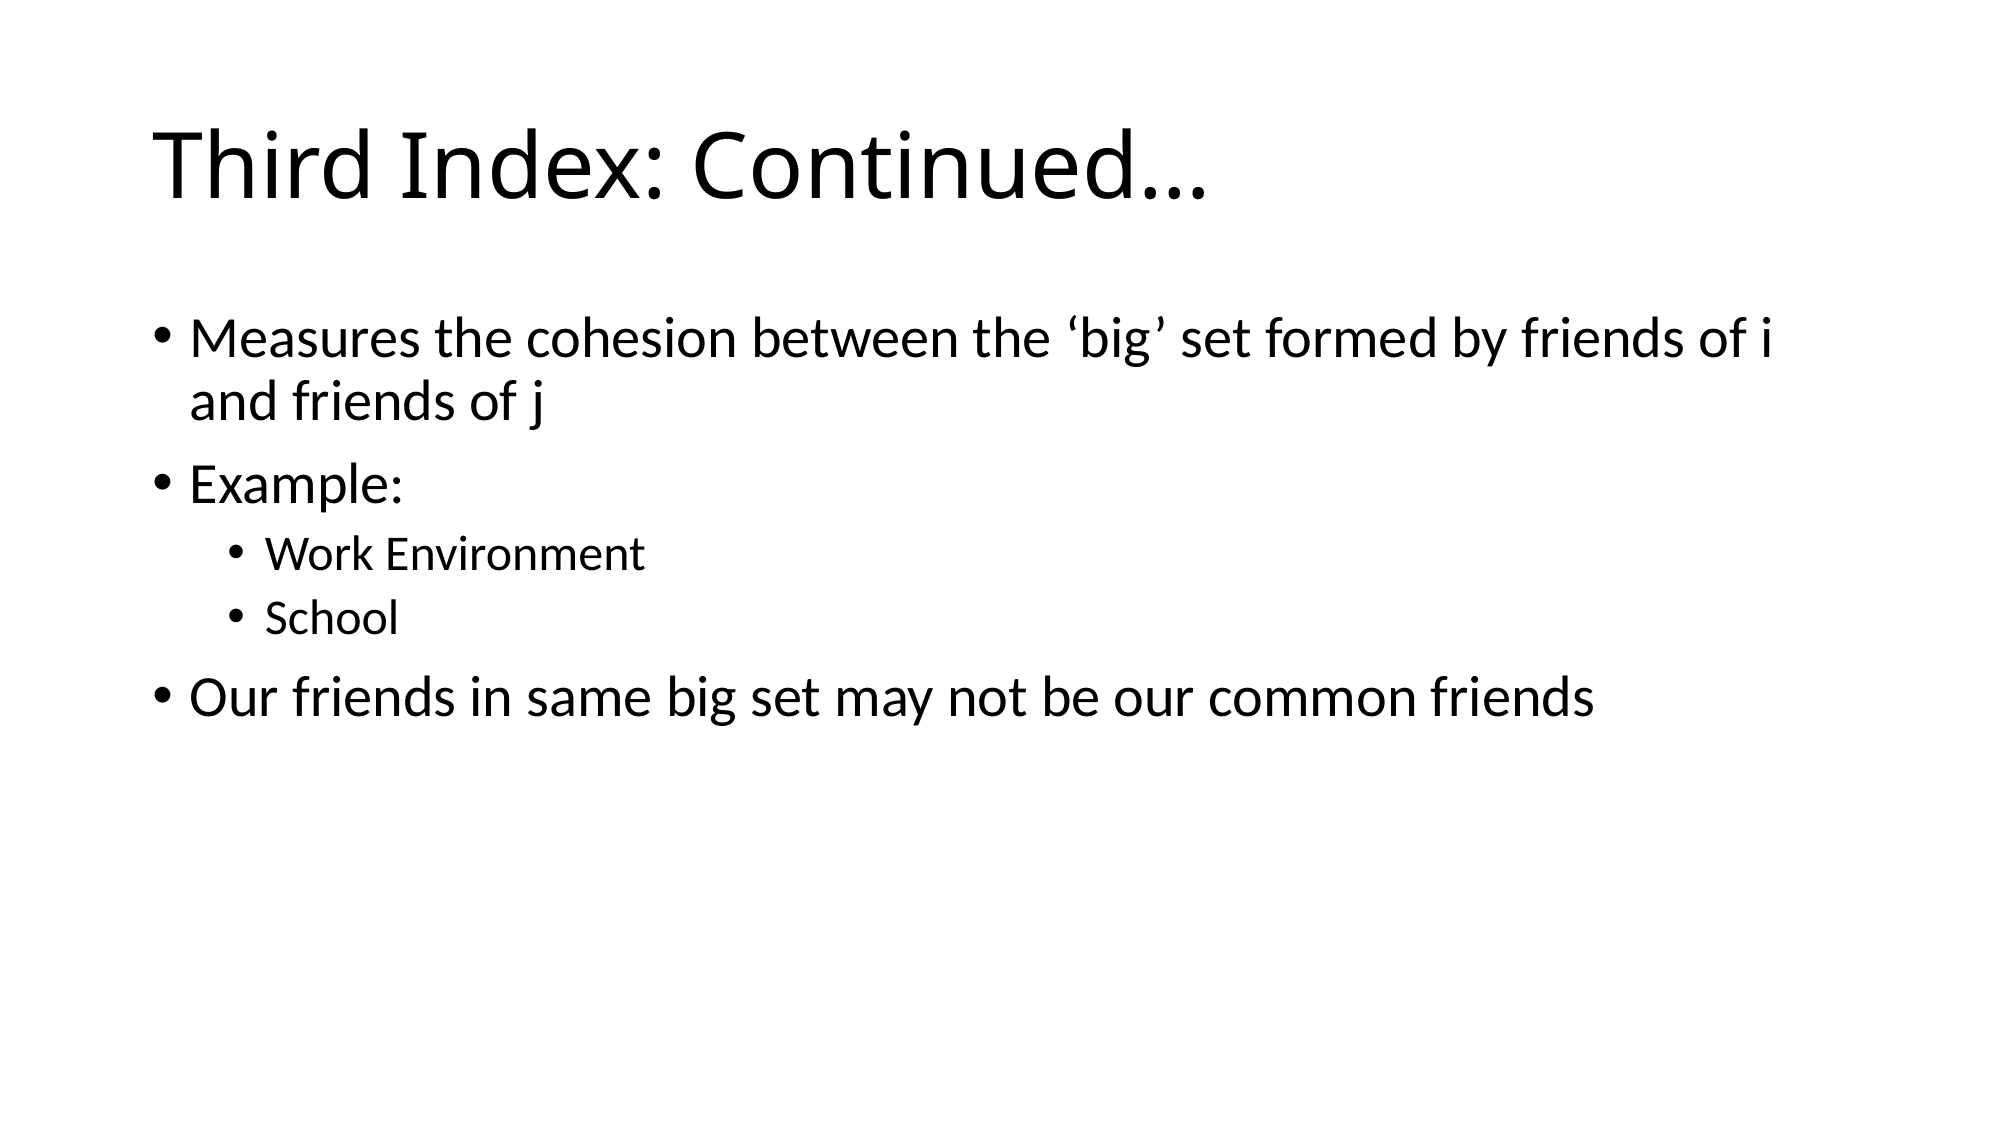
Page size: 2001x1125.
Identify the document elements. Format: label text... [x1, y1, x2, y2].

list Measures the cohesion between the ‘big’ set formed by friends of i and friends of j Example: Work Environment School Our friends in same big set may not be our common friends [137, 299, 1863, 1014]
title Third Index: Continued… [137, 59, 1863, 278]
